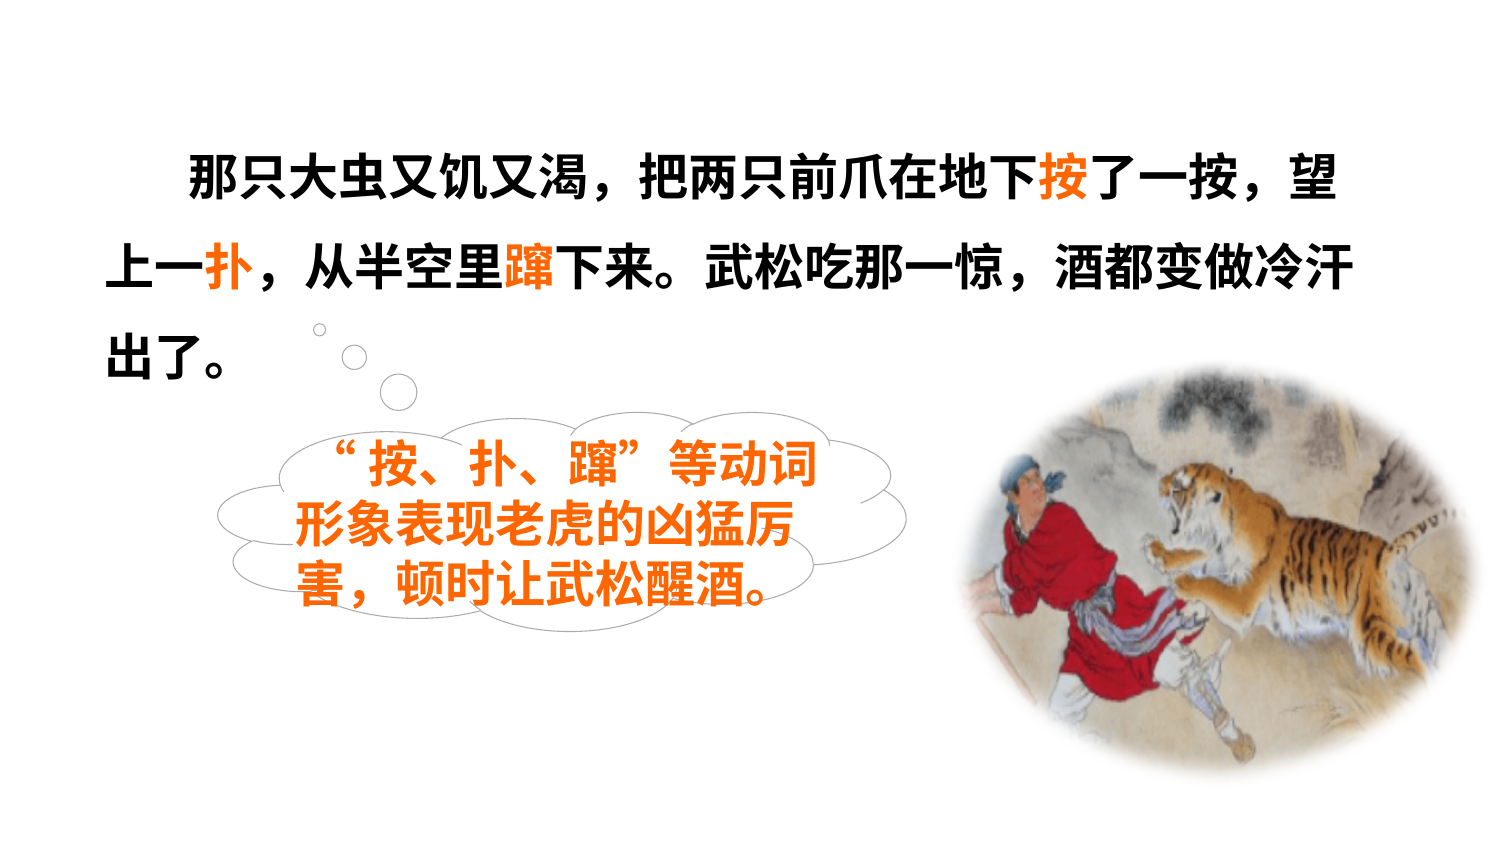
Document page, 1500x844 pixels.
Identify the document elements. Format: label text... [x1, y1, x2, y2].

text_box 那只大虫又饥又渴，把两只前爪在地下按了一按，望上一扑，从半空里蹿下来。武松吃那一惊，酒都变做冷汗出了。 [89, 108, 1388, 393]
picture [948, 356, 1489, 789]
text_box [218, 411, 906, 683]
